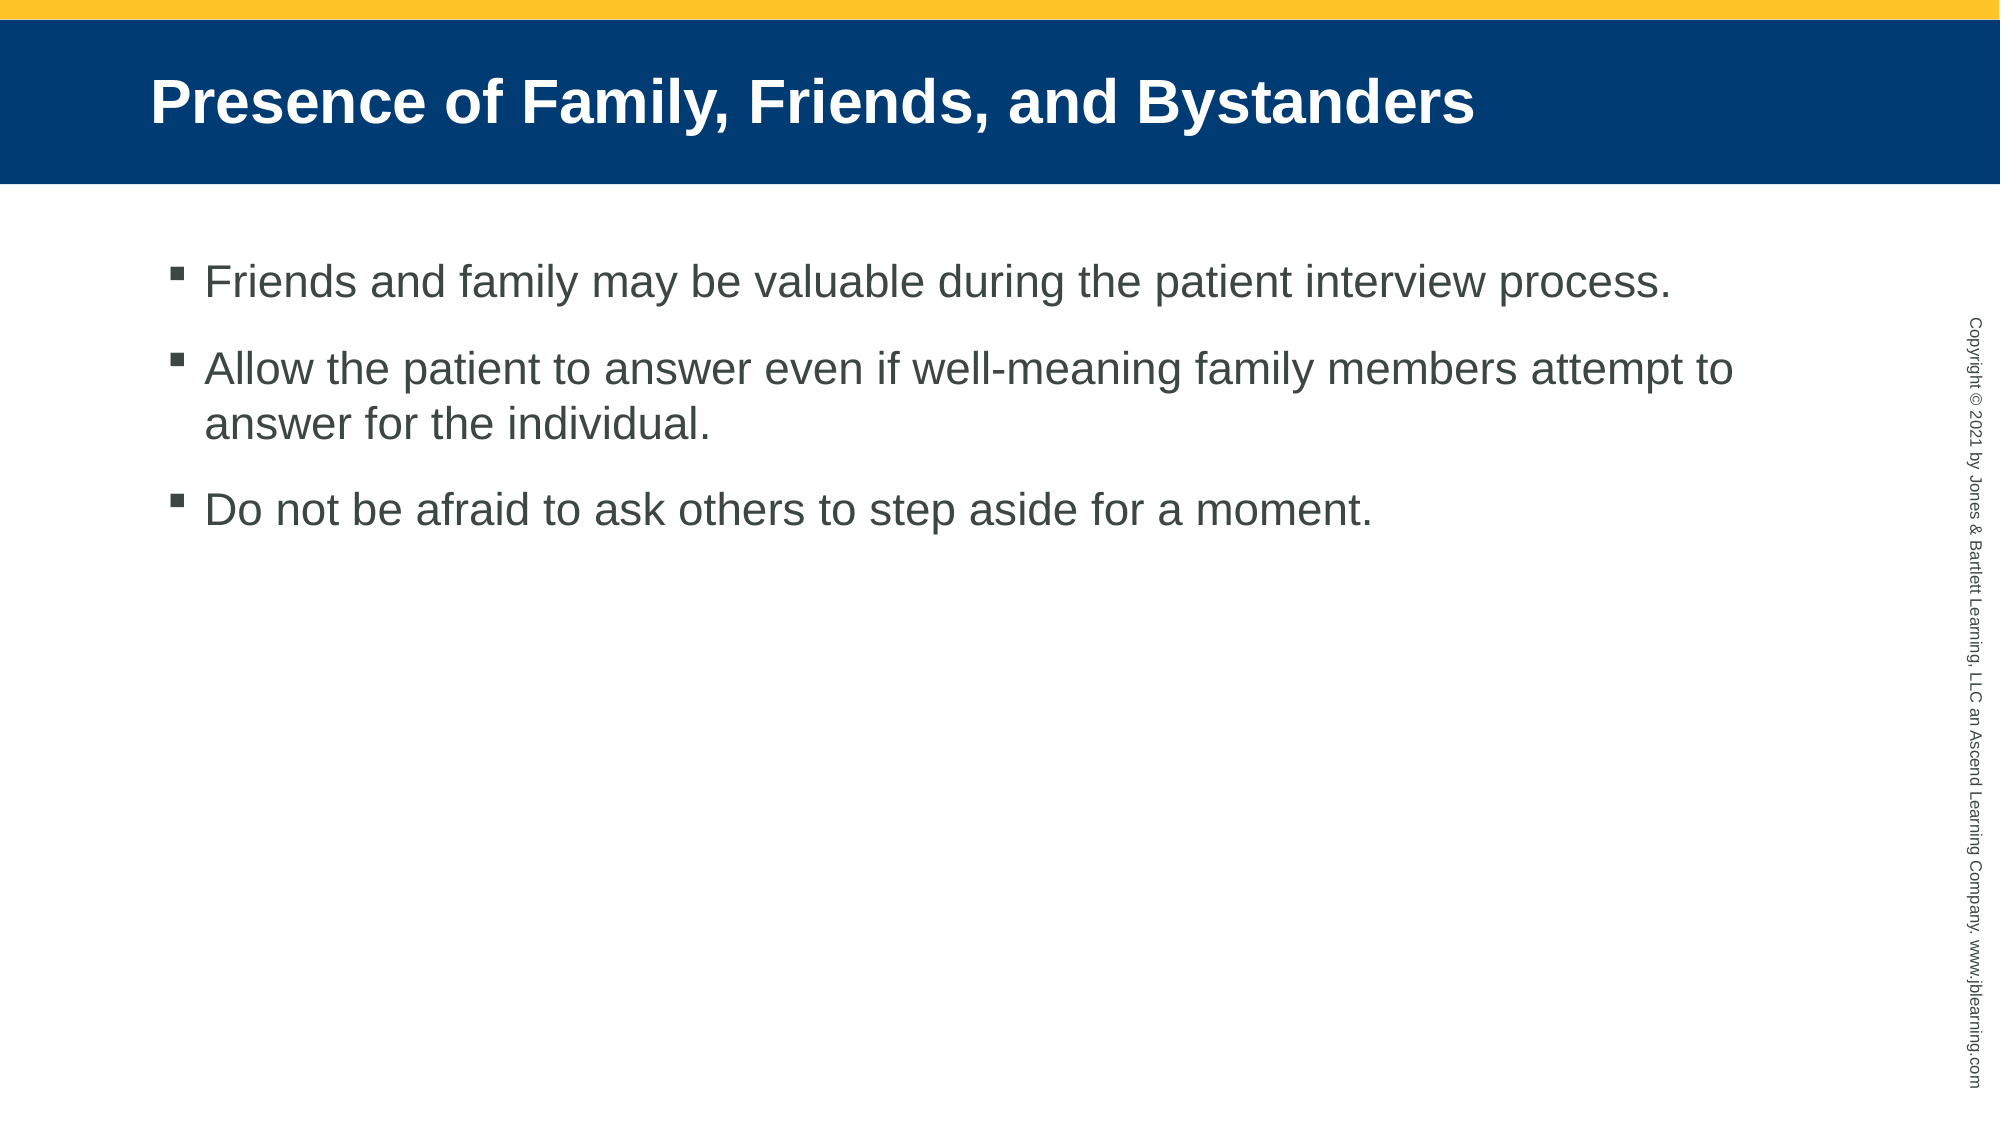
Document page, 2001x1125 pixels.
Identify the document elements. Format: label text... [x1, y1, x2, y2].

title Presence of Family, Friends, and Bystanders [0, 19, 2000, 185]
list Friends and family may be valuable during the patient interview process. Allow the patient to answer even if well-meaning family members attempt to answer for the individual. Do not be afraid to ask others to step aside for a moment. [151, 244, 1840, 1016]
